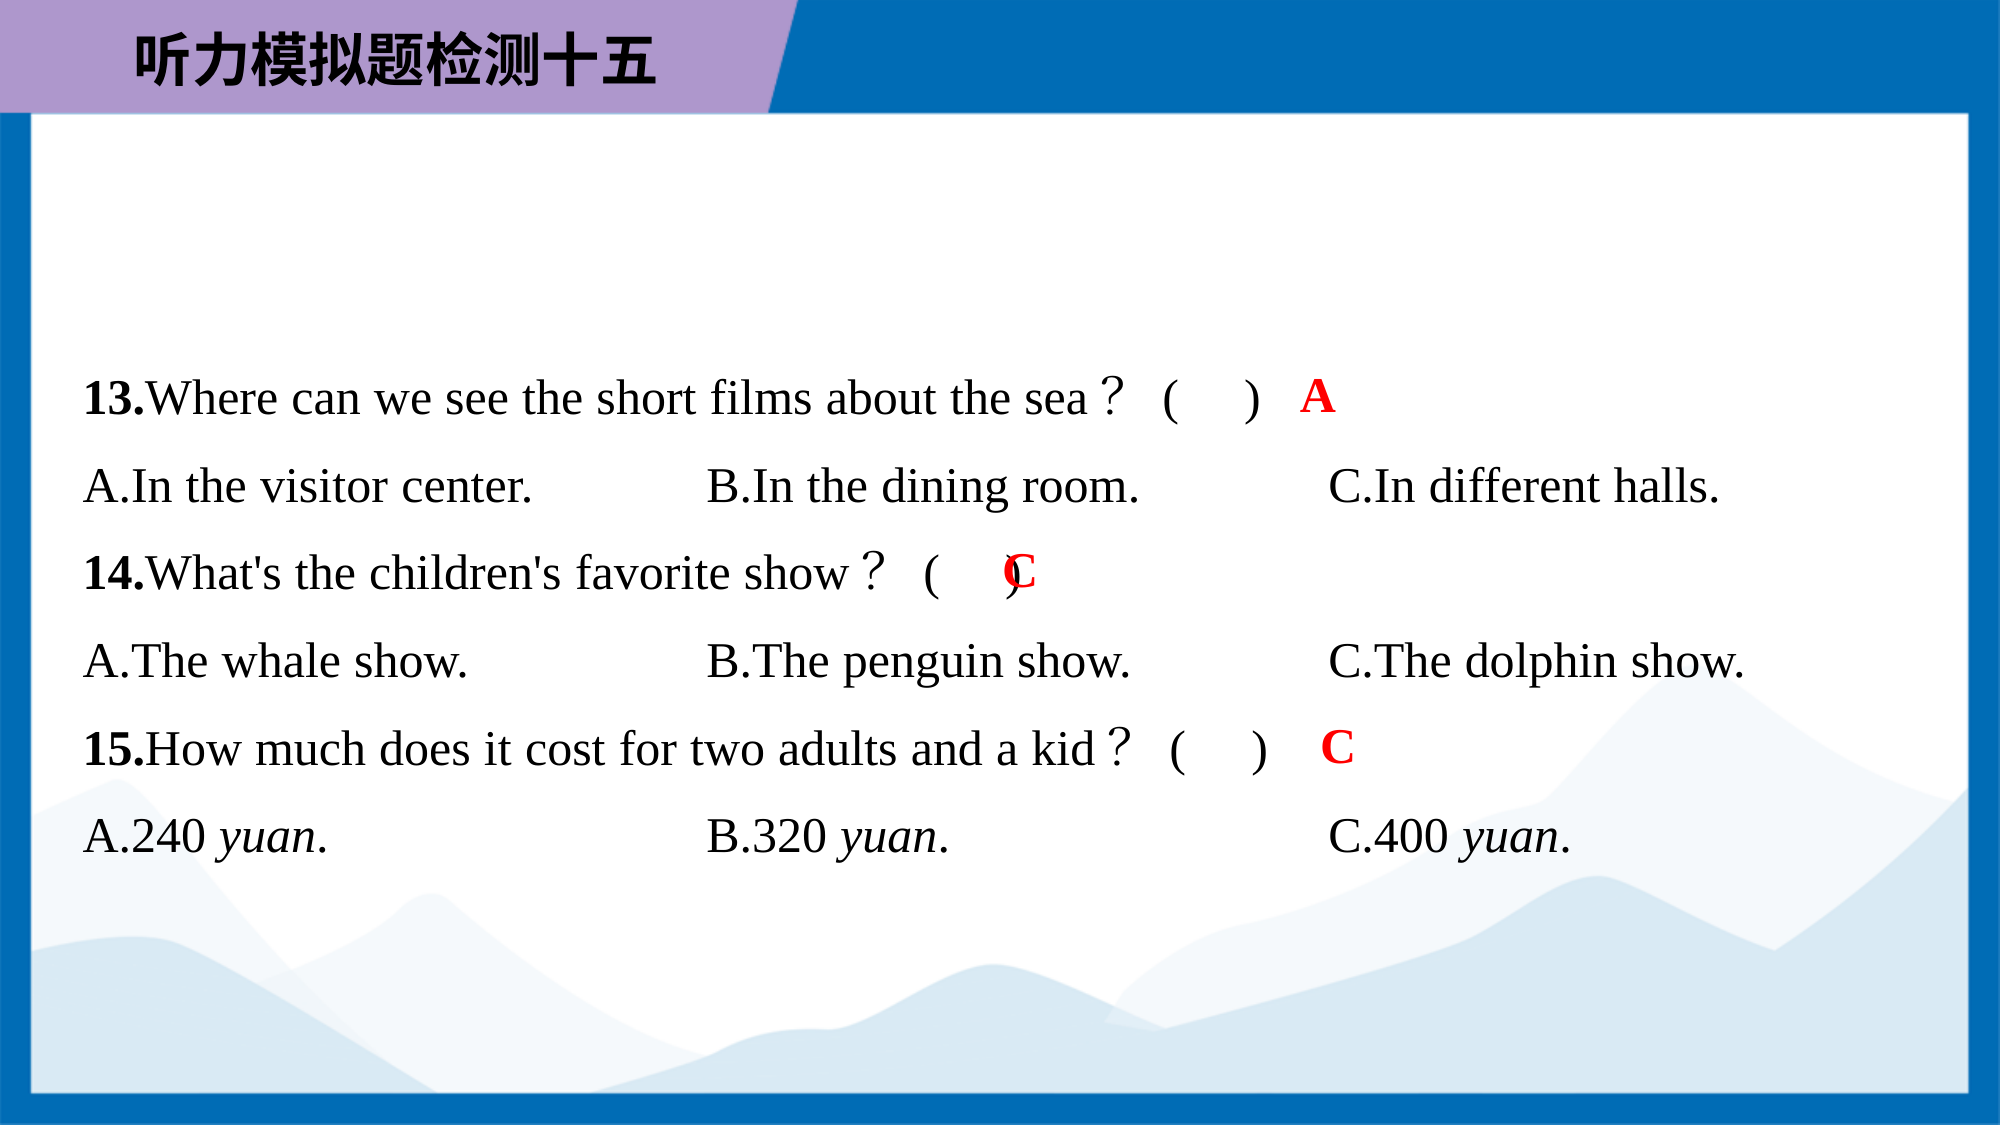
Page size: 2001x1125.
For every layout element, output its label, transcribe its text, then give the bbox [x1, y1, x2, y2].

text_box A.240 yuan. B.320 yuan. C.400 yuan. [82, 775, 1917, 854]
text_box A [1281, 335, 1355, 414]
text_box 14.What's the children's favorite show？( ) [82, 512, 1917, 591]
text_box C [983, 510, 1057, 589]
text_box 15.How much does it cost for two adults and a kid？( ) [82, 687, 1917, 766]
picture [0, 0, 2000, 1125]
text_box A.In the visitor center. B.In the dining room. C.In different halls. [82, 424, 1917, 503]
text_box 13.Where can we see the short films about the sea？( ) [82, 337, 1917, 415]
text_box C [1301, 685, 1375, 765]
text_box A.The whale show. B.The penguin show. C.The dolphin show. [82, 599, 1917, 678]
